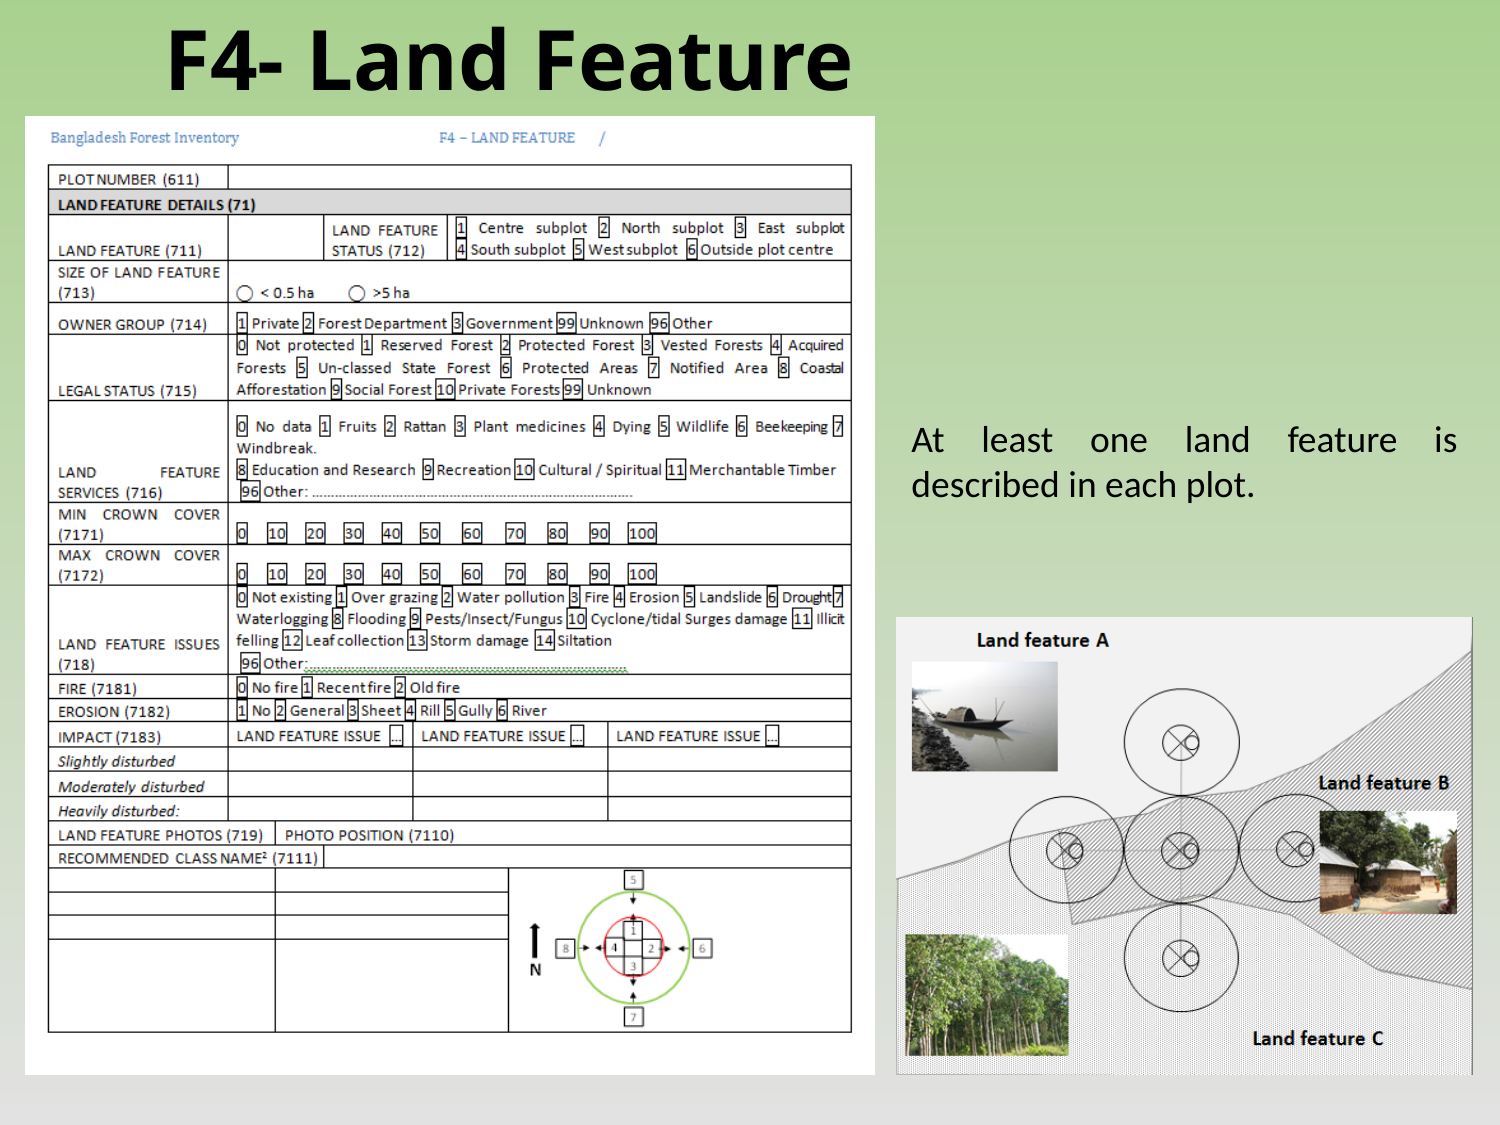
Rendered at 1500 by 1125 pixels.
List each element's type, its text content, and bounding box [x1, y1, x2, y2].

text_box At least one land feature is described in each plot. [896, 407, 1473, 512]
picture [25, 116, 875, 1075]
text_box F4- Land Feature [0, 0, 1150, 115]
picture [896, 617, 1473, 1075]
